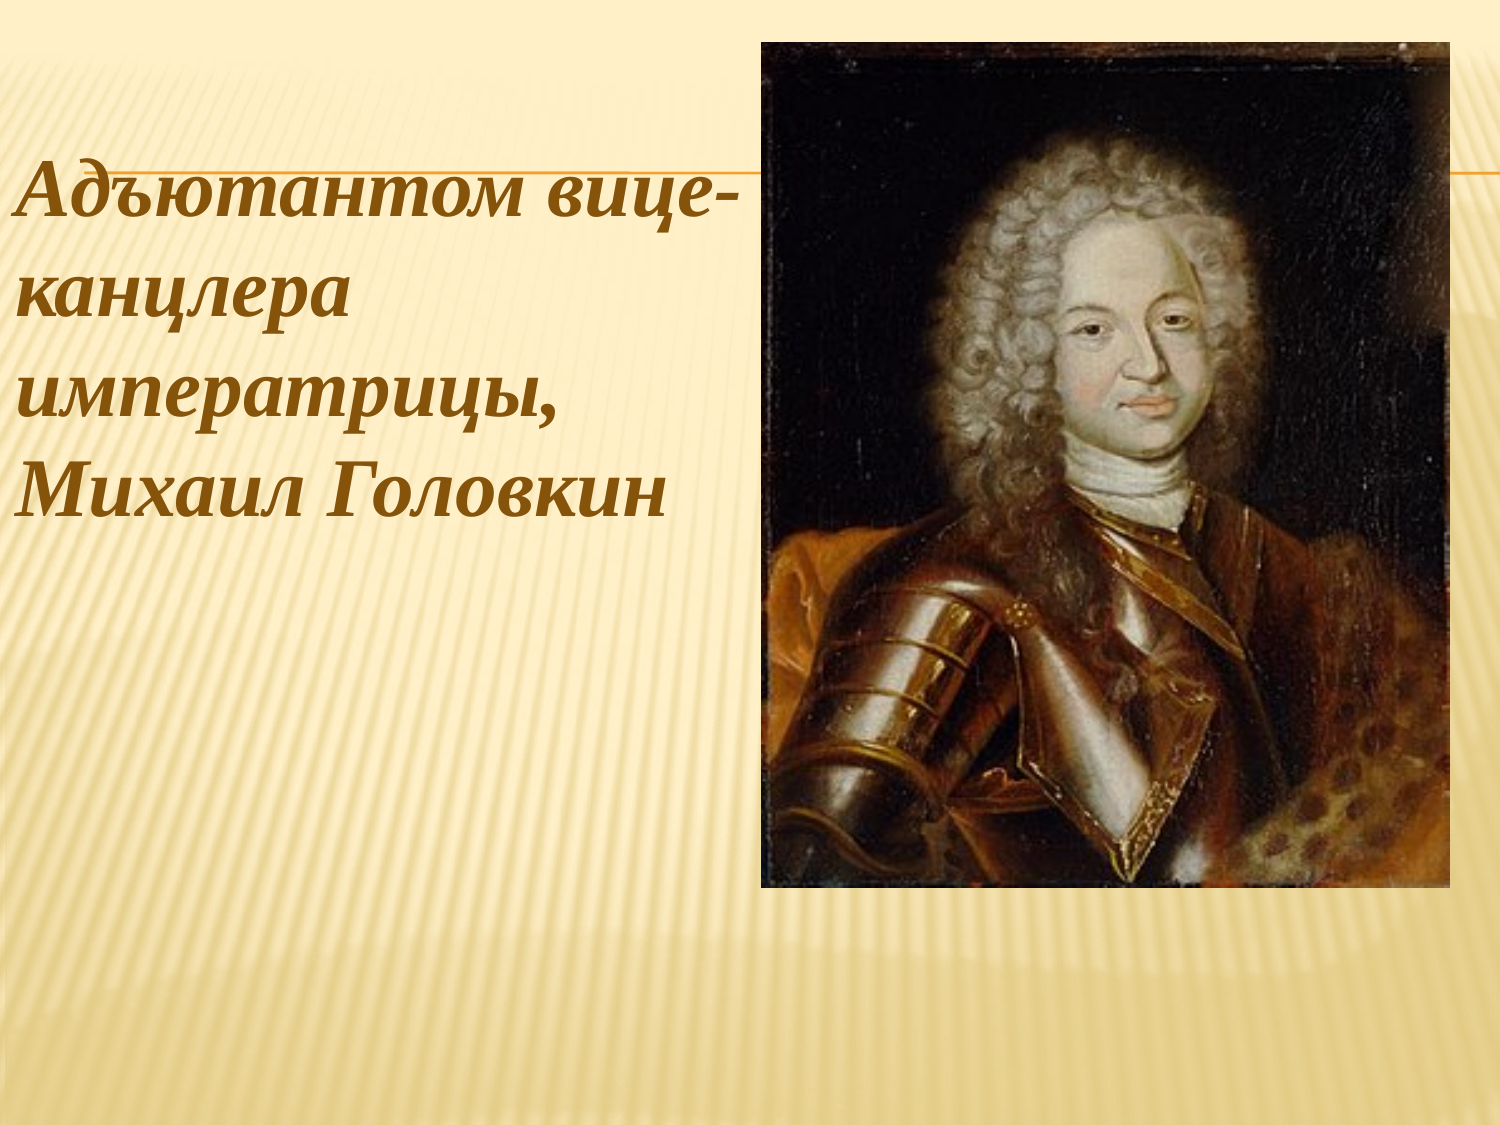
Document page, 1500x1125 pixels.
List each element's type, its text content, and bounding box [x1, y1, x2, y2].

text_box Адъютантом вице-канцлера императрицы, Михаил Головкин [0, 125, 751, 541]
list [761, 42, 1451, 889]
